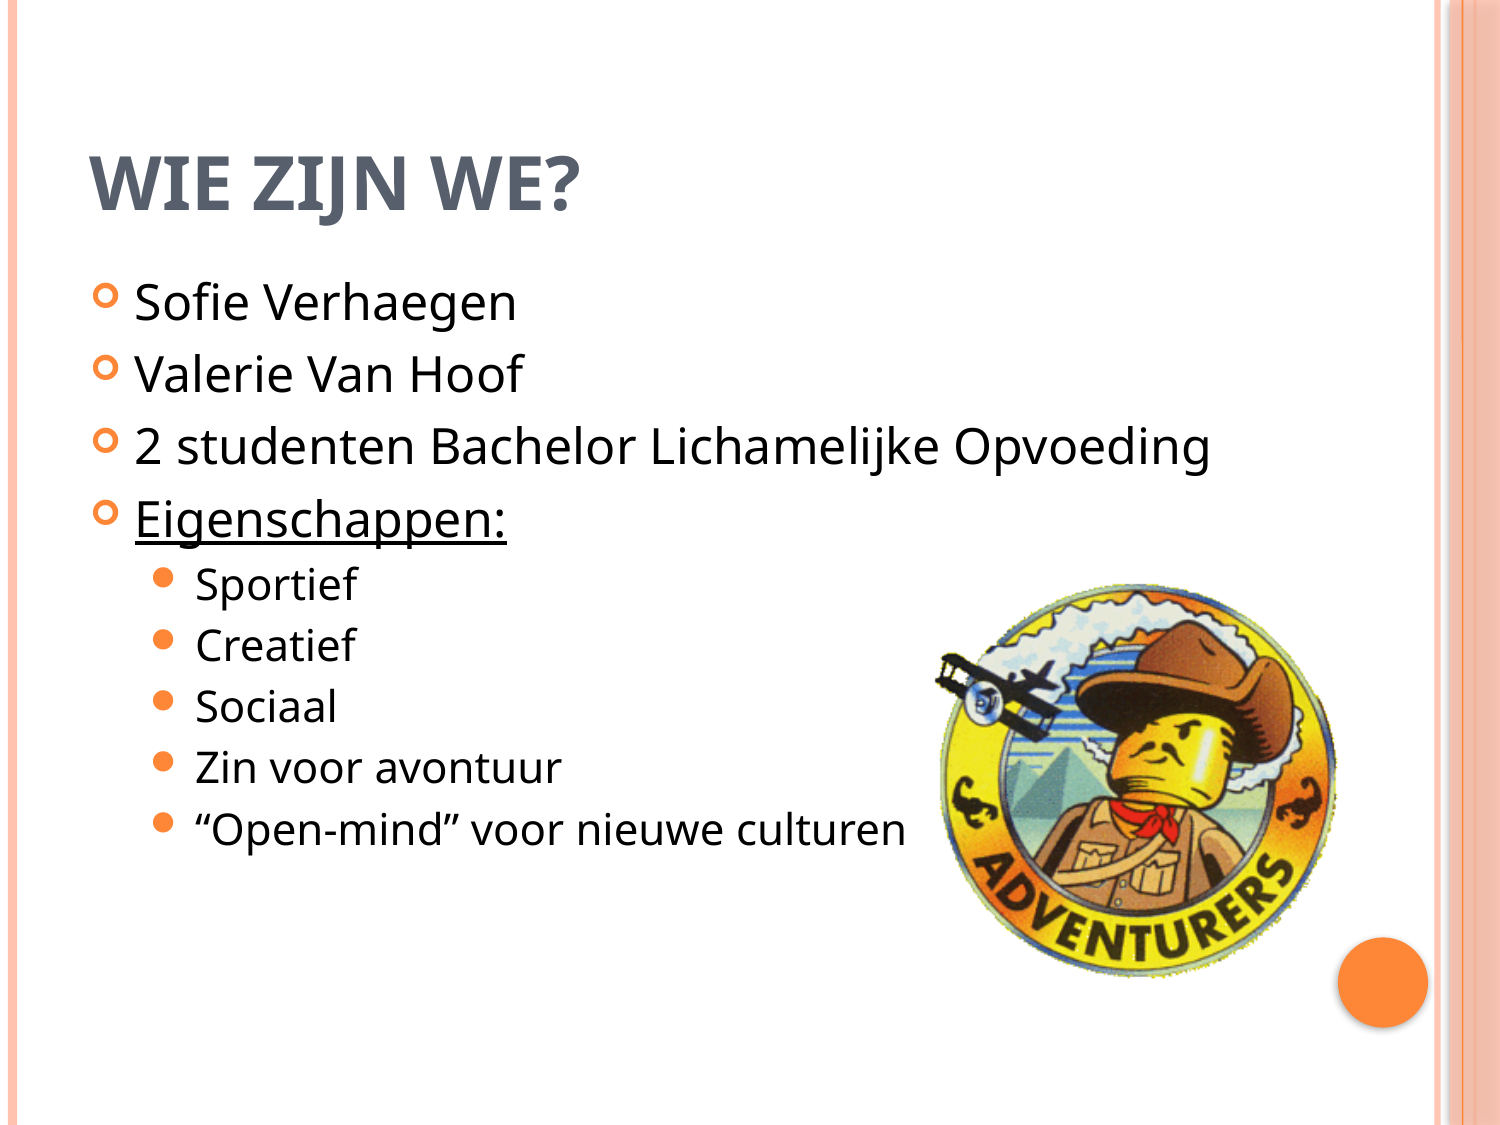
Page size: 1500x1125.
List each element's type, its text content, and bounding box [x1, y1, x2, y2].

list Sofie Verhaegen Valerie Van Hoof 2 studenten Bachelor Lichamelijke Opvoeding Eigenschappen: Sportief Creatief Sociaal Zin voor avontuur “Open-mind” voor nieuwe culturen [74, 262, 1301, 1063]
picture [925, 574, 1351, 990]
title Wie zijn we? [75, 45, 1300, 233]
